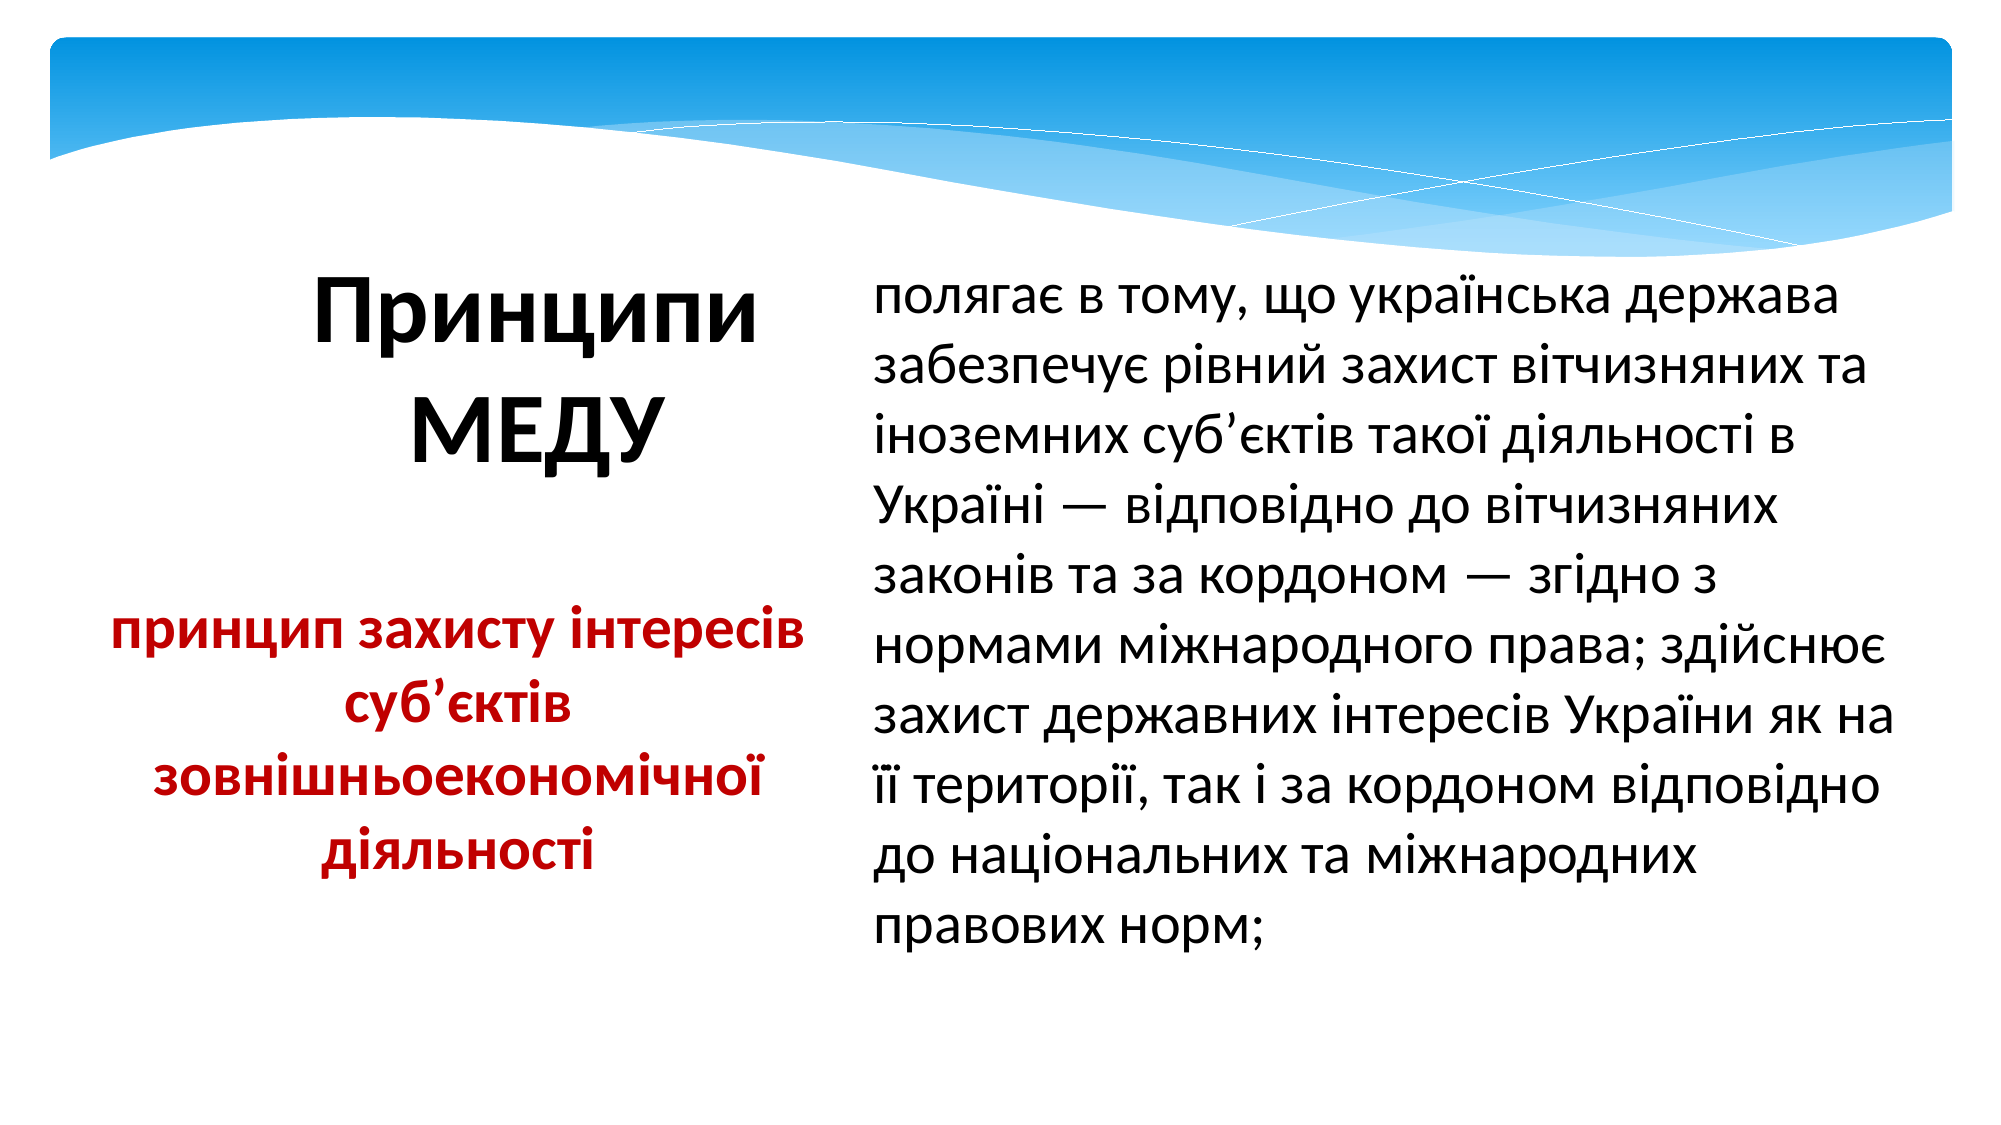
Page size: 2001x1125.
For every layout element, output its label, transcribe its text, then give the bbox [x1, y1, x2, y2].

title Принципи МЕДУ [170, 284, 858, 490]
list принцип захисту інтересів суб’єктів зовнішньоекономічної діяльності [73, 579, 845, 893]
list полягає в тому, що українська держава забезпечує рівний захист вітчизняних та іноземних суб’єктів такої діяльності в Україні — відповідно до вітчизняних законів та за кордоном — згідно з нормами міжнародного права; здійснює захист державних інтересів України як на її території, так і за кордоном відповідно до національних та міжнародних правових норм; [858, 199, 1943, 1011]
